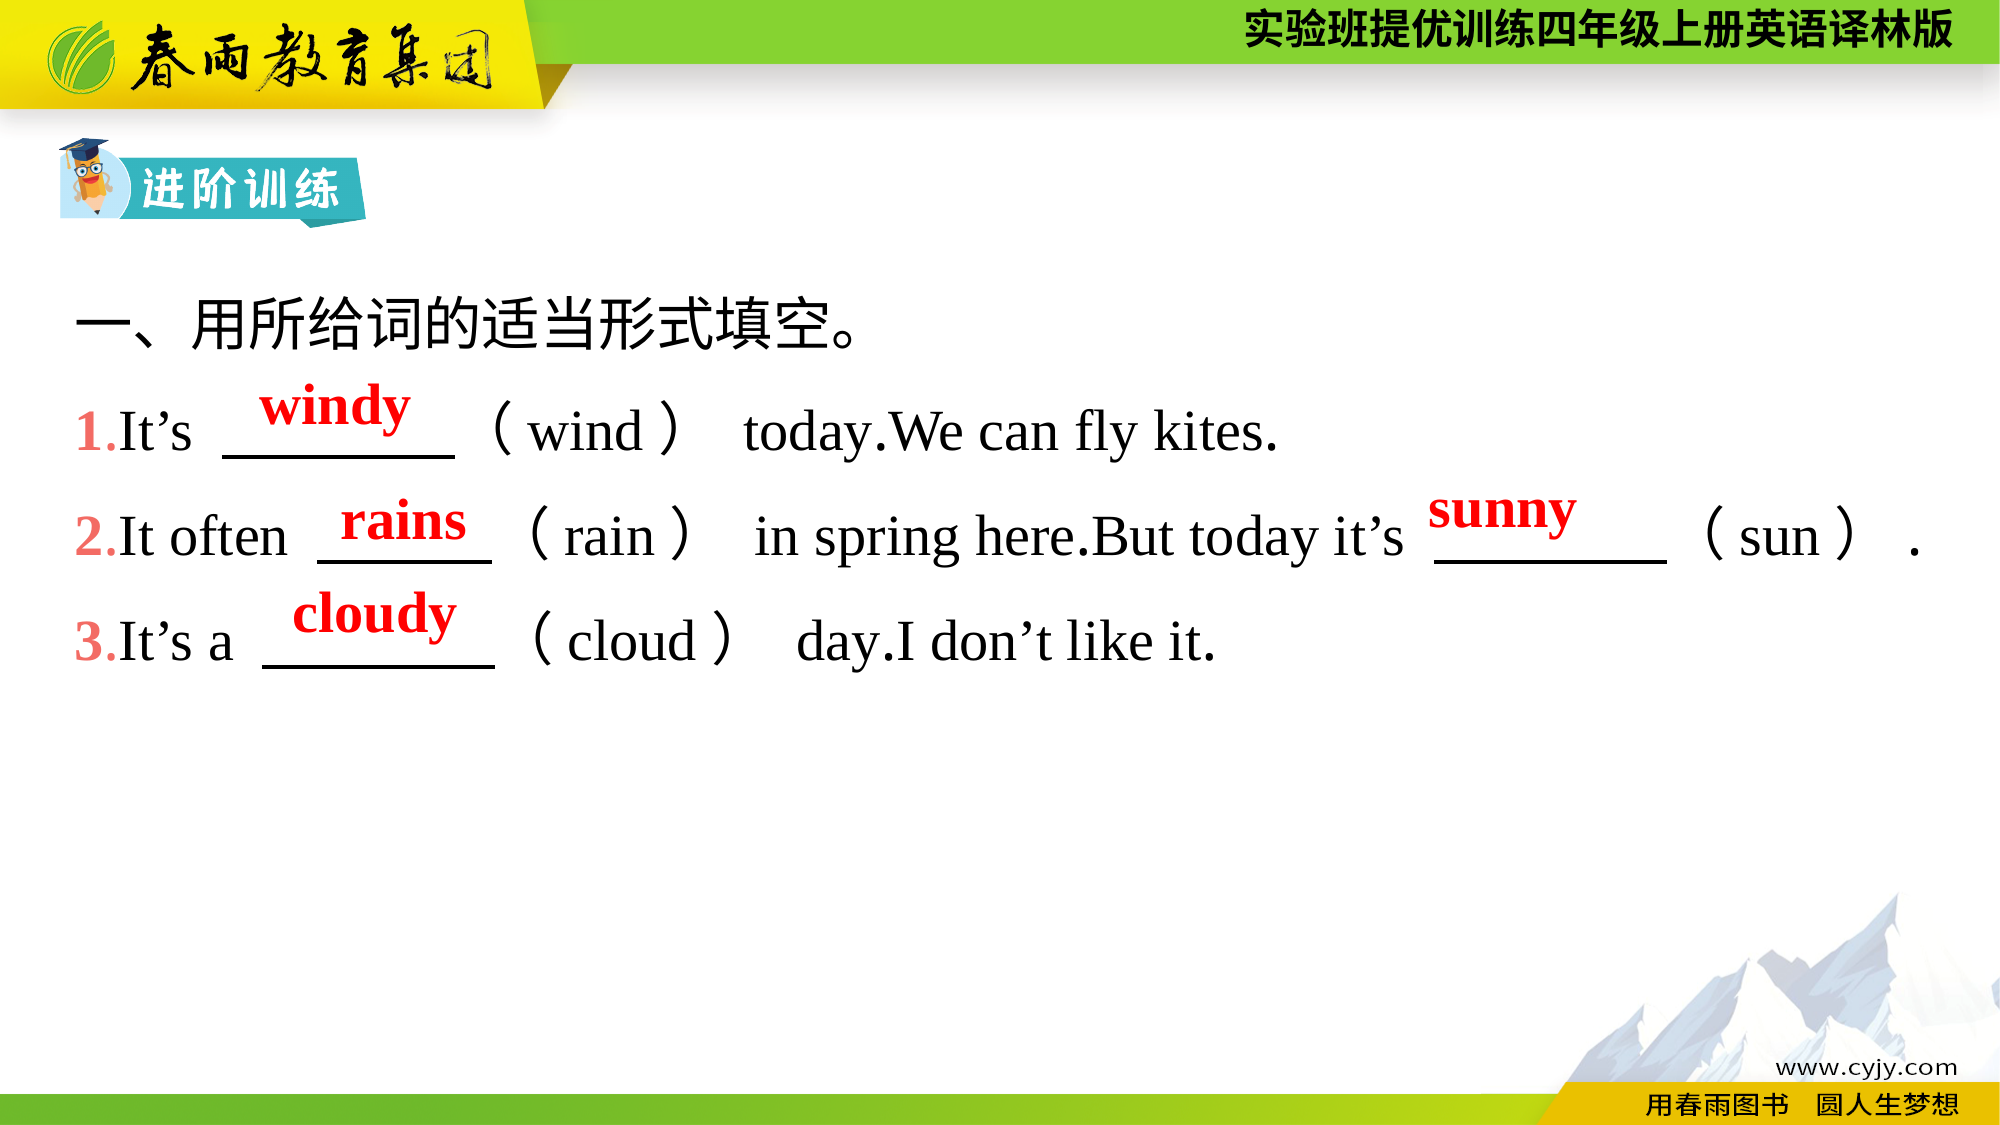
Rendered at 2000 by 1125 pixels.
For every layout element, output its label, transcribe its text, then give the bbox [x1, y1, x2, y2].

text_box windy [244, 358, 428, 444]
list 一、用所给词的适当形式填空。 1.It’s （wind） today.We can fly kites. 2.It often （rain） in spring here.But today it’s （sun）. 3.It’s a （cloud） day.I don’t like it. [59, 244, 1944, 684]
text_box sunny [1414, 462, 1594, 547]
picture [0, 0, 2000, 1125]
text_box rains [325, 473, 483, 559]
text_box cloudy [277, 566, 474, 652]
